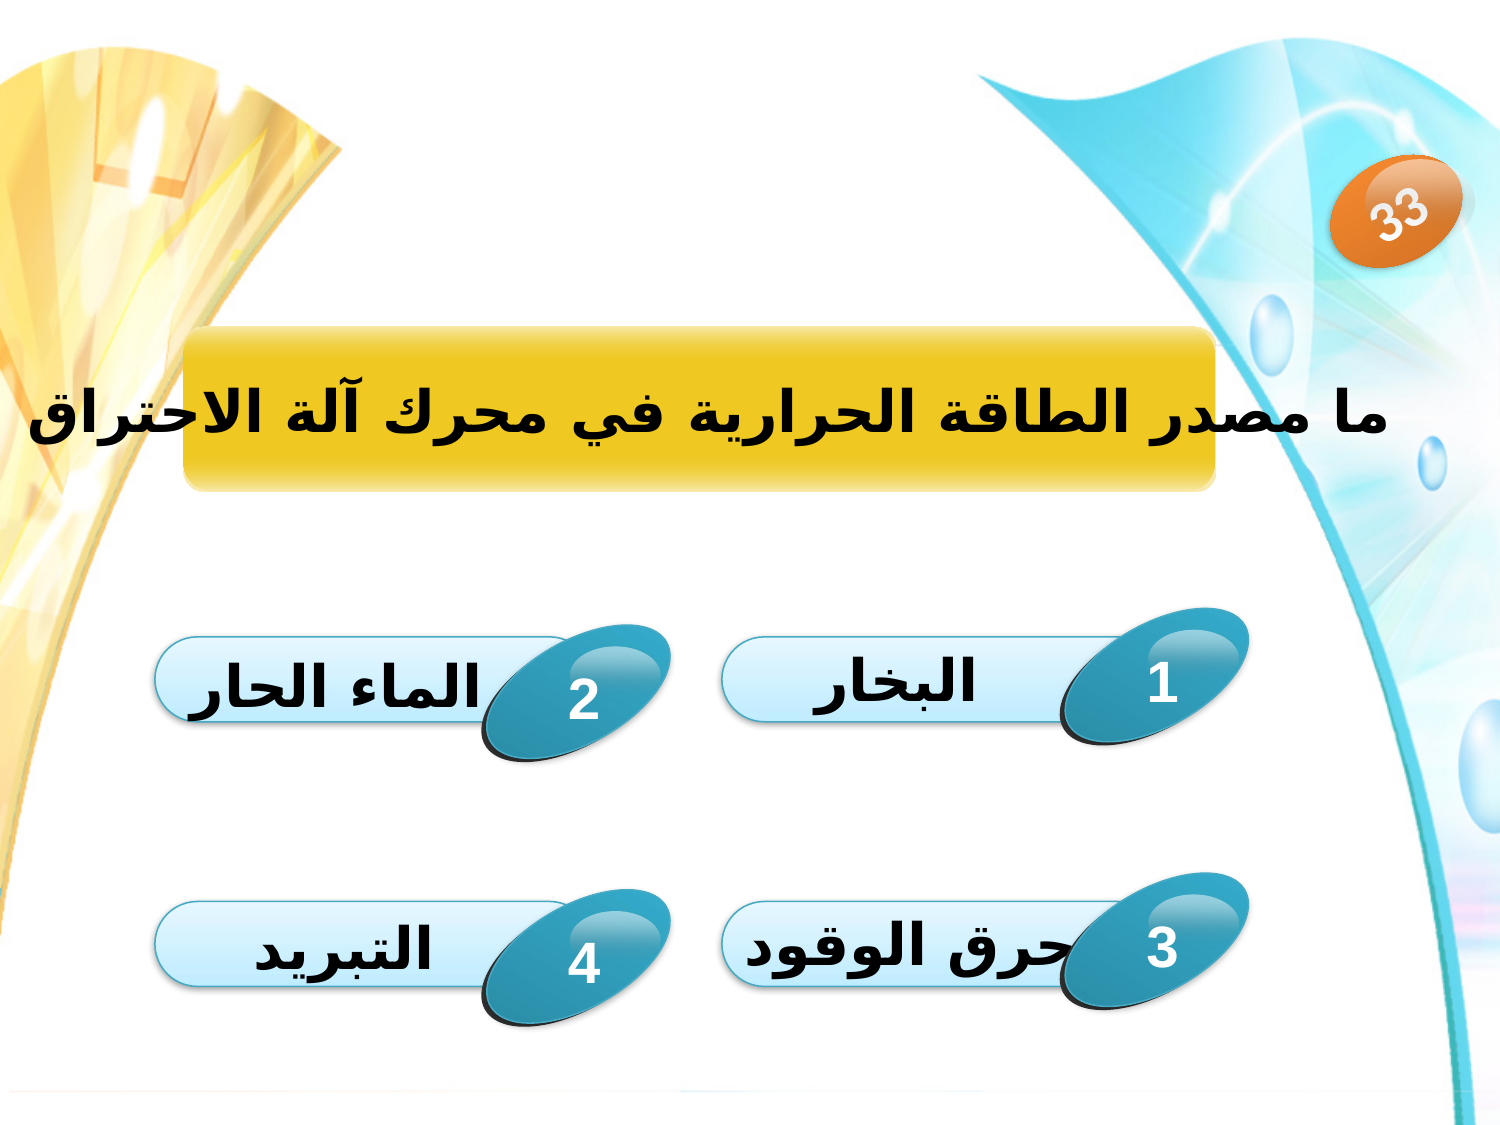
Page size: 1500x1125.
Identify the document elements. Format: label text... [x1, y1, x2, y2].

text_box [154, 636, 680, 747]
picture [0, 0, 1500, 1125]
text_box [182, 325, 1216, 492]
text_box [135, 901, 680, 1018]
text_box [721, 623, 1259, 731]
text_box 33 [1330, 178, 1418, 268]
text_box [691, 888, 1259, 995]
